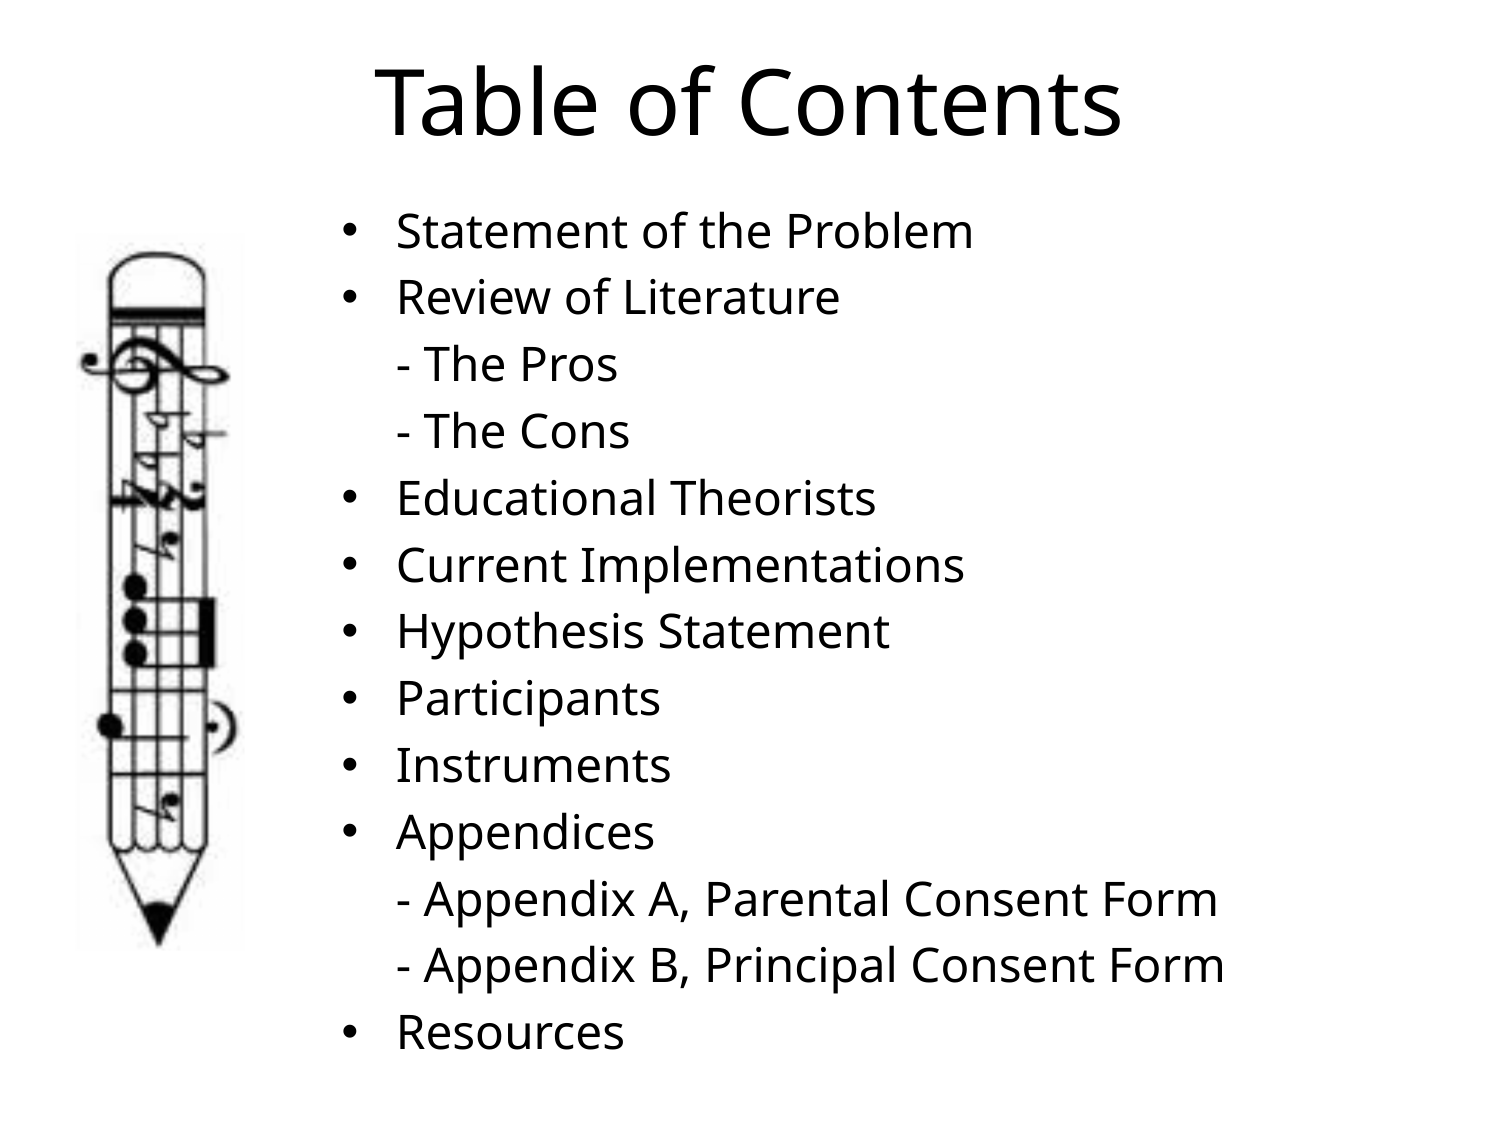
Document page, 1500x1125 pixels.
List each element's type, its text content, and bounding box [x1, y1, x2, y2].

title Table of Contents [75, 5, 1425, 193]
list Statement of the Problem Review of Literature - The Pros - The Cons Educational Theorists Current Implementations Hypothesis Statement Participants Instruments Appendices - Appendix A, Parental Consent Form - Appendix B, Principal Consent Form Resources [326, 192, 1399, 1070]
picture [0, 235, 519, 950]
